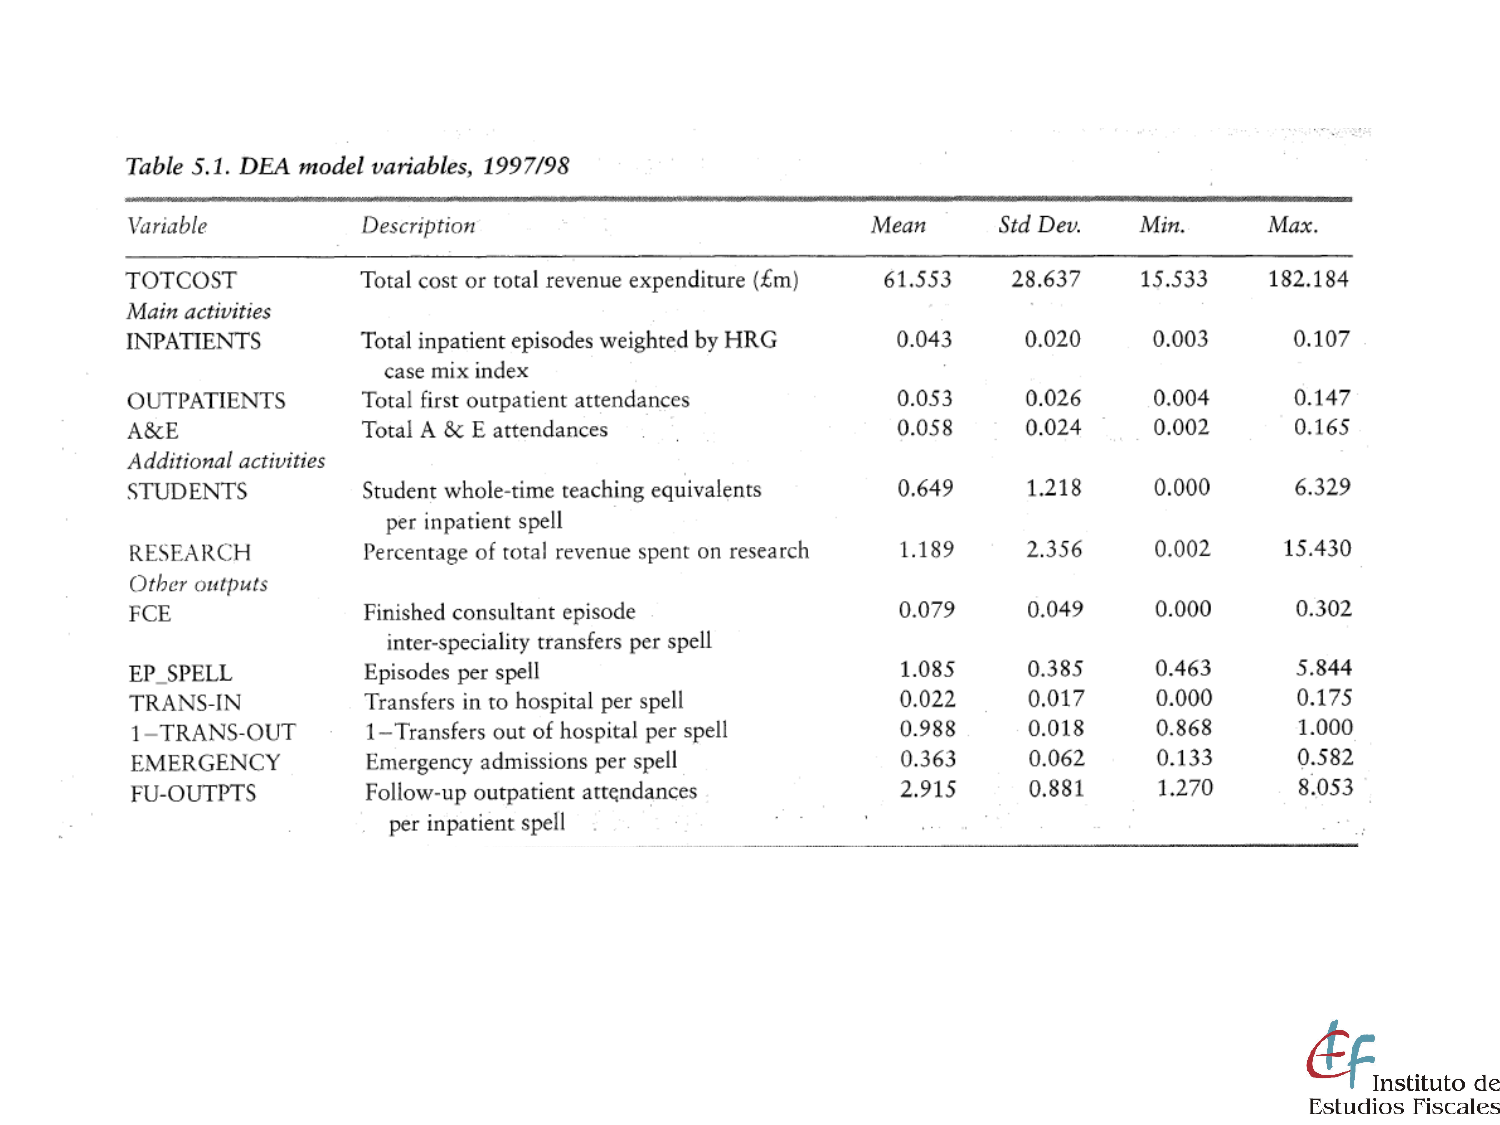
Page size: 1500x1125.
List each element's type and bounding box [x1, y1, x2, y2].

picture [1306, 1019, 1500, 1114]
text_box [82, 93, 1383, 334]
picture [58, 128, 1372, 847]
